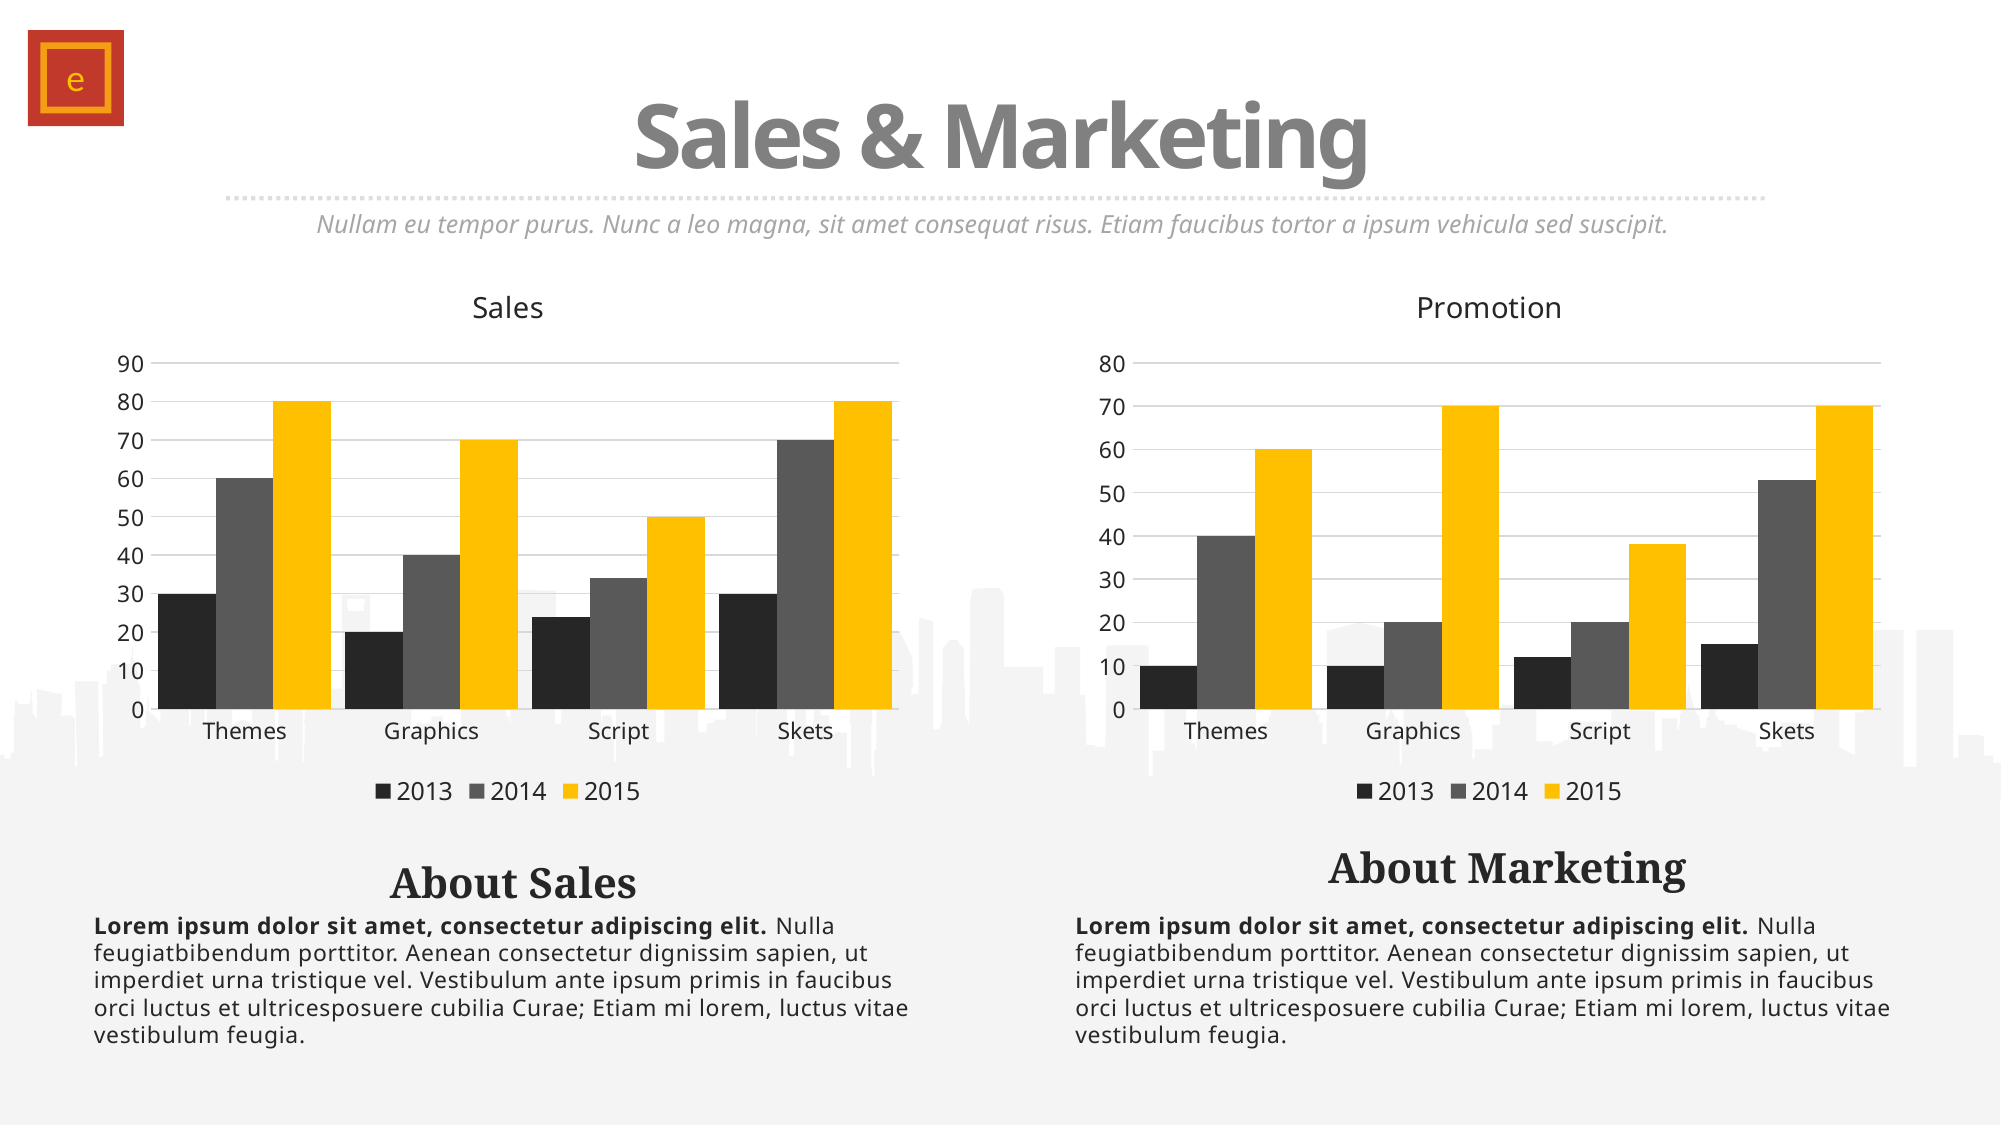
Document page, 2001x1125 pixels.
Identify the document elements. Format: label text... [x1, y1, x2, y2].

chart [100, 259, 916, 815]
text_box About Sales [374, 849, 653, 915]
text_box About Marketing [1313, 834, 1702, 899]
text_box Nullam eu tempor purus. Nunc a leo magna, sit amet consequat risus. Etiam faucibus tortor a ipsum vehicula sed suscipit. [117, 203, 1878, 244]
chart [1082, 259, 1897, 815]
text_box Lorem ipsum dolor sit amet, consectetur adipiscing elit. Nulla feugiatbibendum porttitor. Aenean consectetur dignissim sapien, ut imperdiet urna tristique vel. Vestibulum ante ipsum primis in faucibus orci luctus et ultricesposuere cubilia Curae; Etiam mi lorem, luctus vitae vestibulum feugia. [1060, 903, 1919, 1122]
text_box Lorem ipsum dolor sit amet, consectetur adipiscing elit. Nulla feugiatbibendum porttitor. Aenean consectetur dignissim sapien, ut imperdiet urna tristique vel. Vestibulum ante ipsum primis in faucibus orci luctus et ultricesposuere cubilia Curae; Etiam mi lorem, luctus vitae vestibulum feugia. [78, 903, 938, 1122]
text_box Sales & Marketing [623, 74, 1384, 192]
